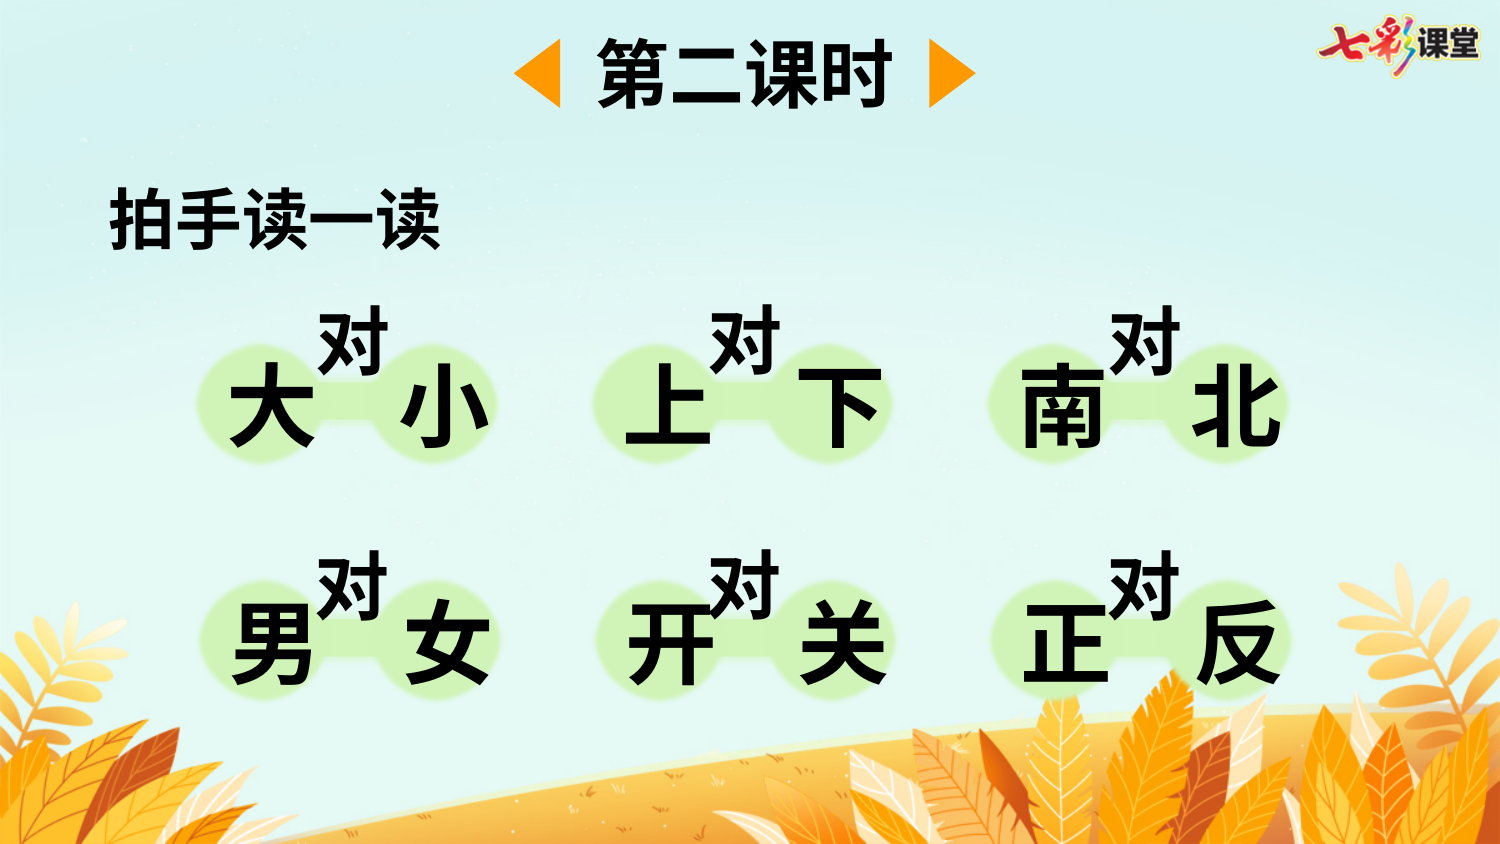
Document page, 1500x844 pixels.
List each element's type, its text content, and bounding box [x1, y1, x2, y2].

text_box 对 [1099, 290, 1200, 339]
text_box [587, 339, 898, 469]
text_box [191, 339, 503, 469]
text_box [513, 20, 976, 127]
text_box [982, 339, 1294, 469]
text_box 对 [697, 534, 799, 575]
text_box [590, 575, 901, 706]
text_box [985, 575, 1297, 706]
text_box 对 [698, 289, 800, 339]
text_box 对 [306, 290, 408, 339]
picture [0, 0, 1500, 844]
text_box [194, 575, 506, 706]
text_box 对 [1098, 535, 1199, 575]
text_box 拍手读一读 [100, 173, 483, 263]
text_box 对 [306, 535, 407, 575]
